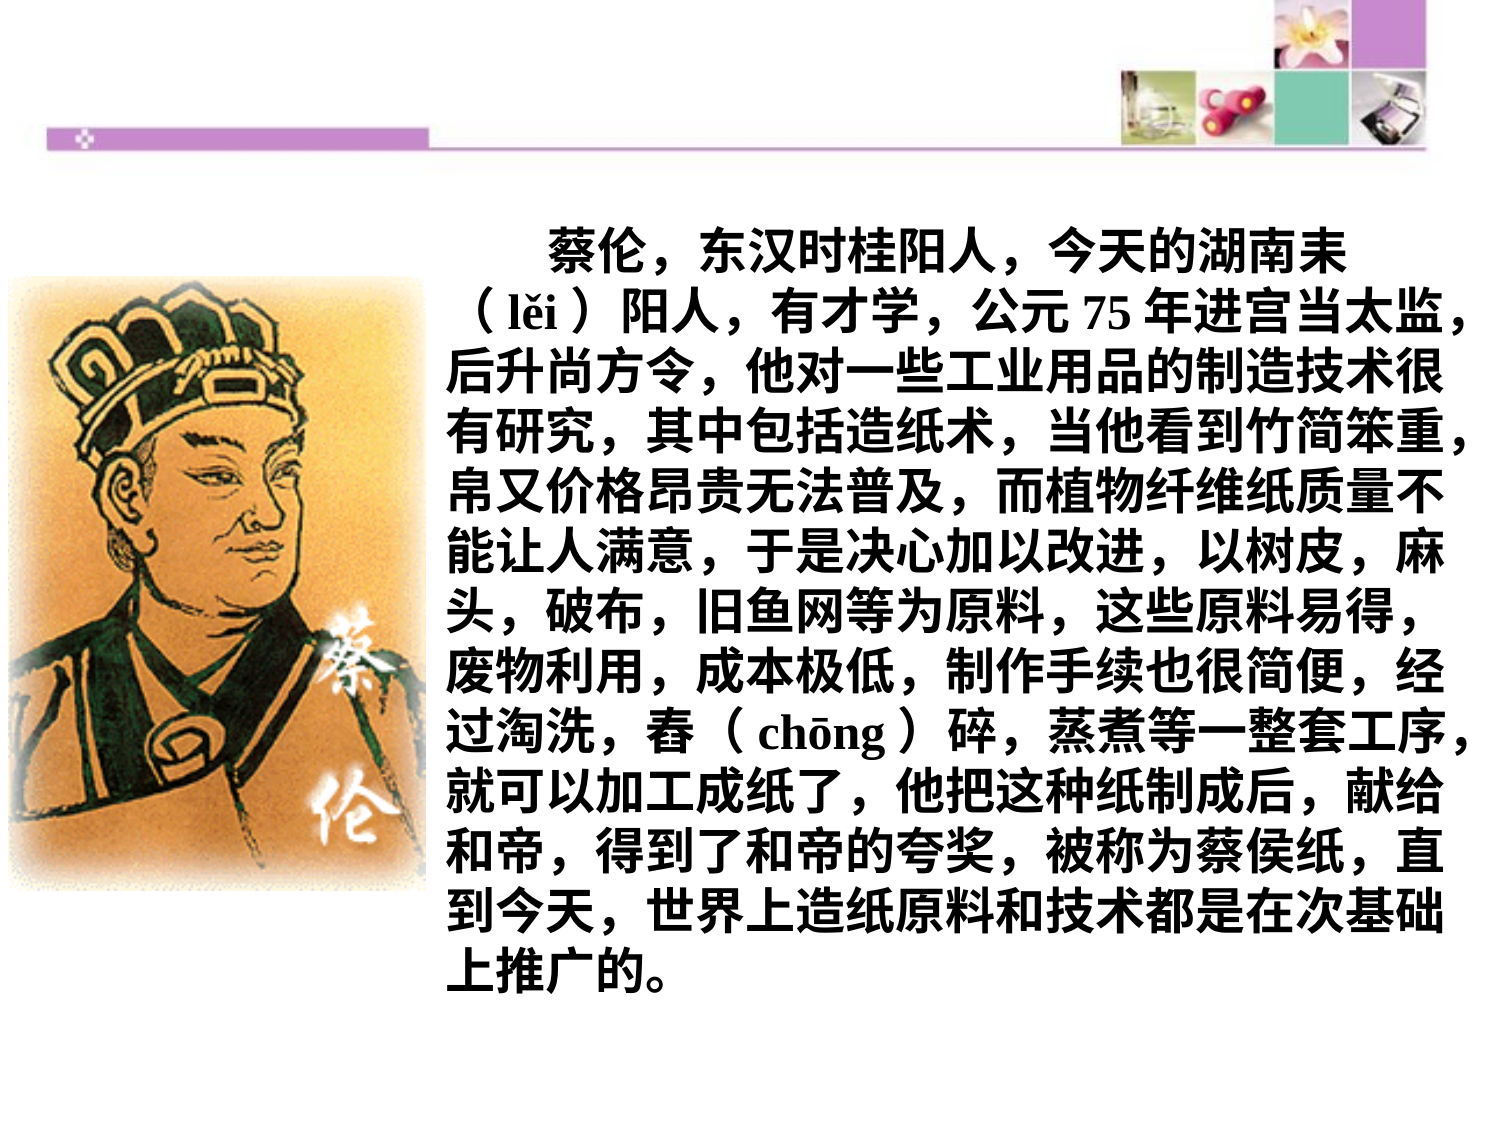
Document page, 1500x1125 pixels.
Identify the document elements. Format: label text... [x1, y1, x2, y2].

text_box 蔡伦，东汉时桂阳人，今天的湖南耒（lěi）阳人，有才学，公元75年进宫当太监，后升尚方令，他对一些工业用品的制造技术很有研究，其中包括造纸术，当他看到竹简笨重，帛又价格昂贵无法普及，而植物纤维纸质量不能让人满意，于是决心加以改进，以树皮，麻头，破布，旧鱼网等为原料，这些原料易得，废物利用，成本极低，制作手续也很简便，经过淘洗，舂（chōng）碎，蒸煮等一整套工序，就可以加工成纸了，他把这种纸制成后，献给和帝，得到了和帝的夸奖，被称为蔡侯纸，直到今天，世界上造纸原料和技术都是在次基础上推广的。 [430, 212, 1500, 1008]
picture [0, 0, 1500, 1125]
